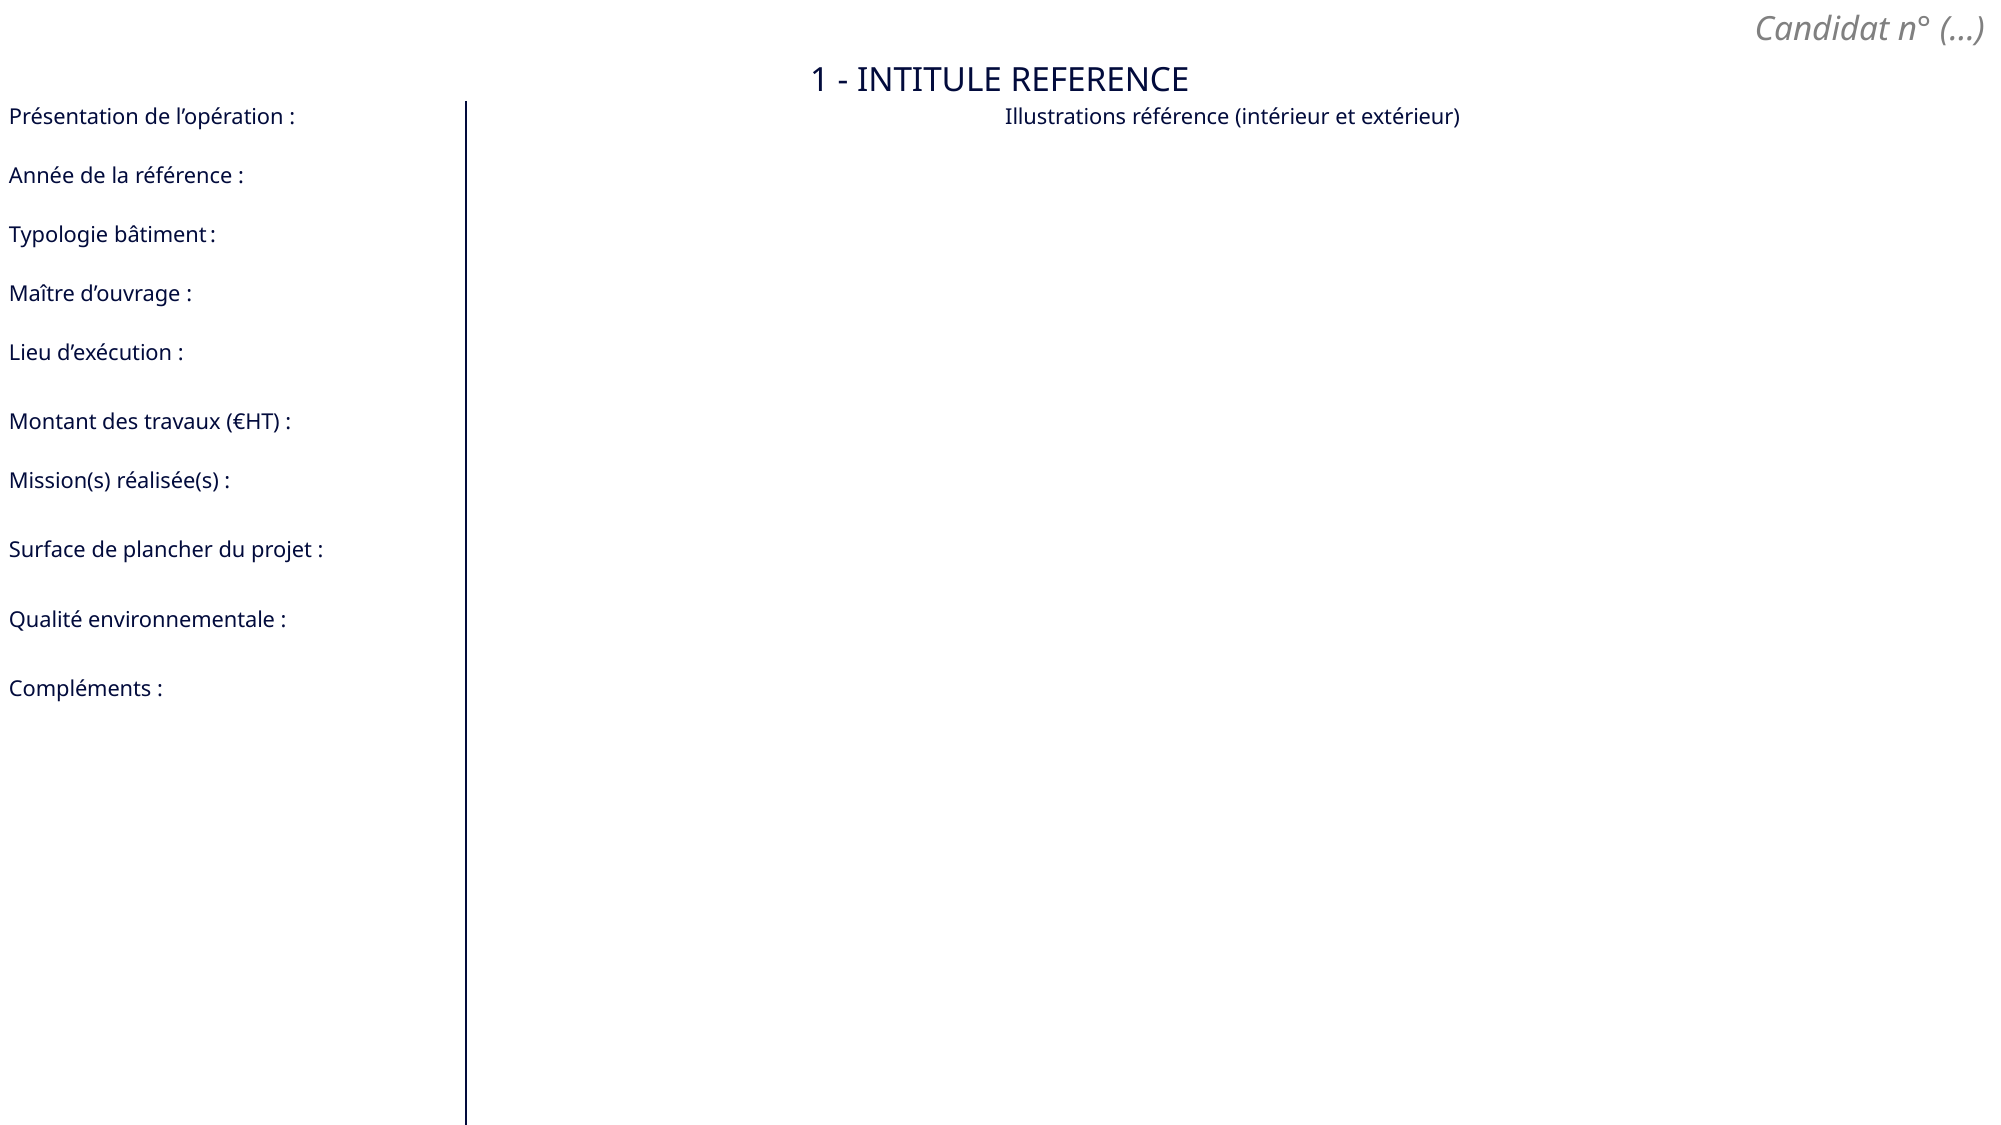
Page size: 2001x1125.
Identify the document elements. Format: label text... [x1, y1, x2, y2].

table_header 1 - INTITULE REFERENCE [0, 56, 2000, 101]
table_cell Présentation de l’opération : Année de la référence : Typologie bâtiment : Maître d’ouvrage : Lieu d’exécution : Montant des travaux (€HT) : Mission(s) réalisée(s) : Surface de plancher du projet : Qualité environnementale : Compléments : [0, 101, 465, 1125]
text_box Candidat n° (…) [1642, 0, 2000, 55]
table_cell Illustrations référence (intérieur et extérieur) [467, 101, 2000, 1125]
